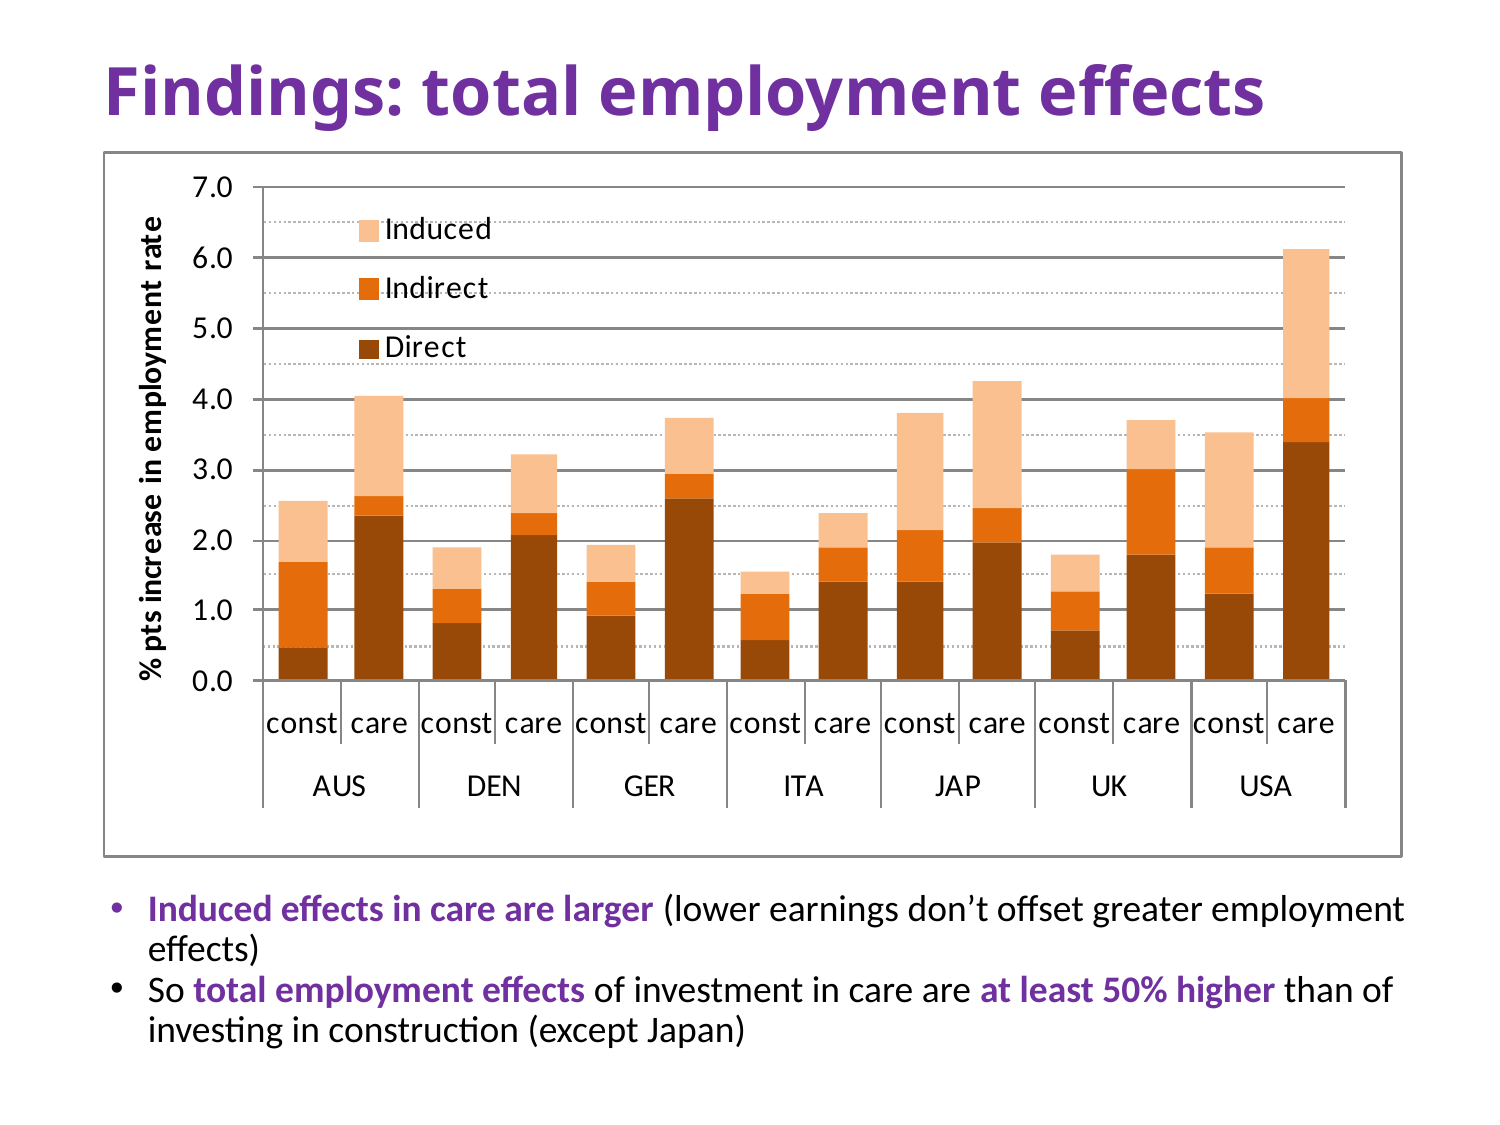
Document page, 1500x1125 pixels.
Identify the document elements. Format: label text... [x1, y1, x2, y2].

list Induced effects in care are larger (lower earnings don’t offset greater employment effects) So total employment effects of investment in care are at least 50% higher than of investing in construction (except Japan) [76, 881, 1459, 1071]
title Findings: total employment effects [88, 0, 1439, 188]
picture [100, 148, 1403, 858]
